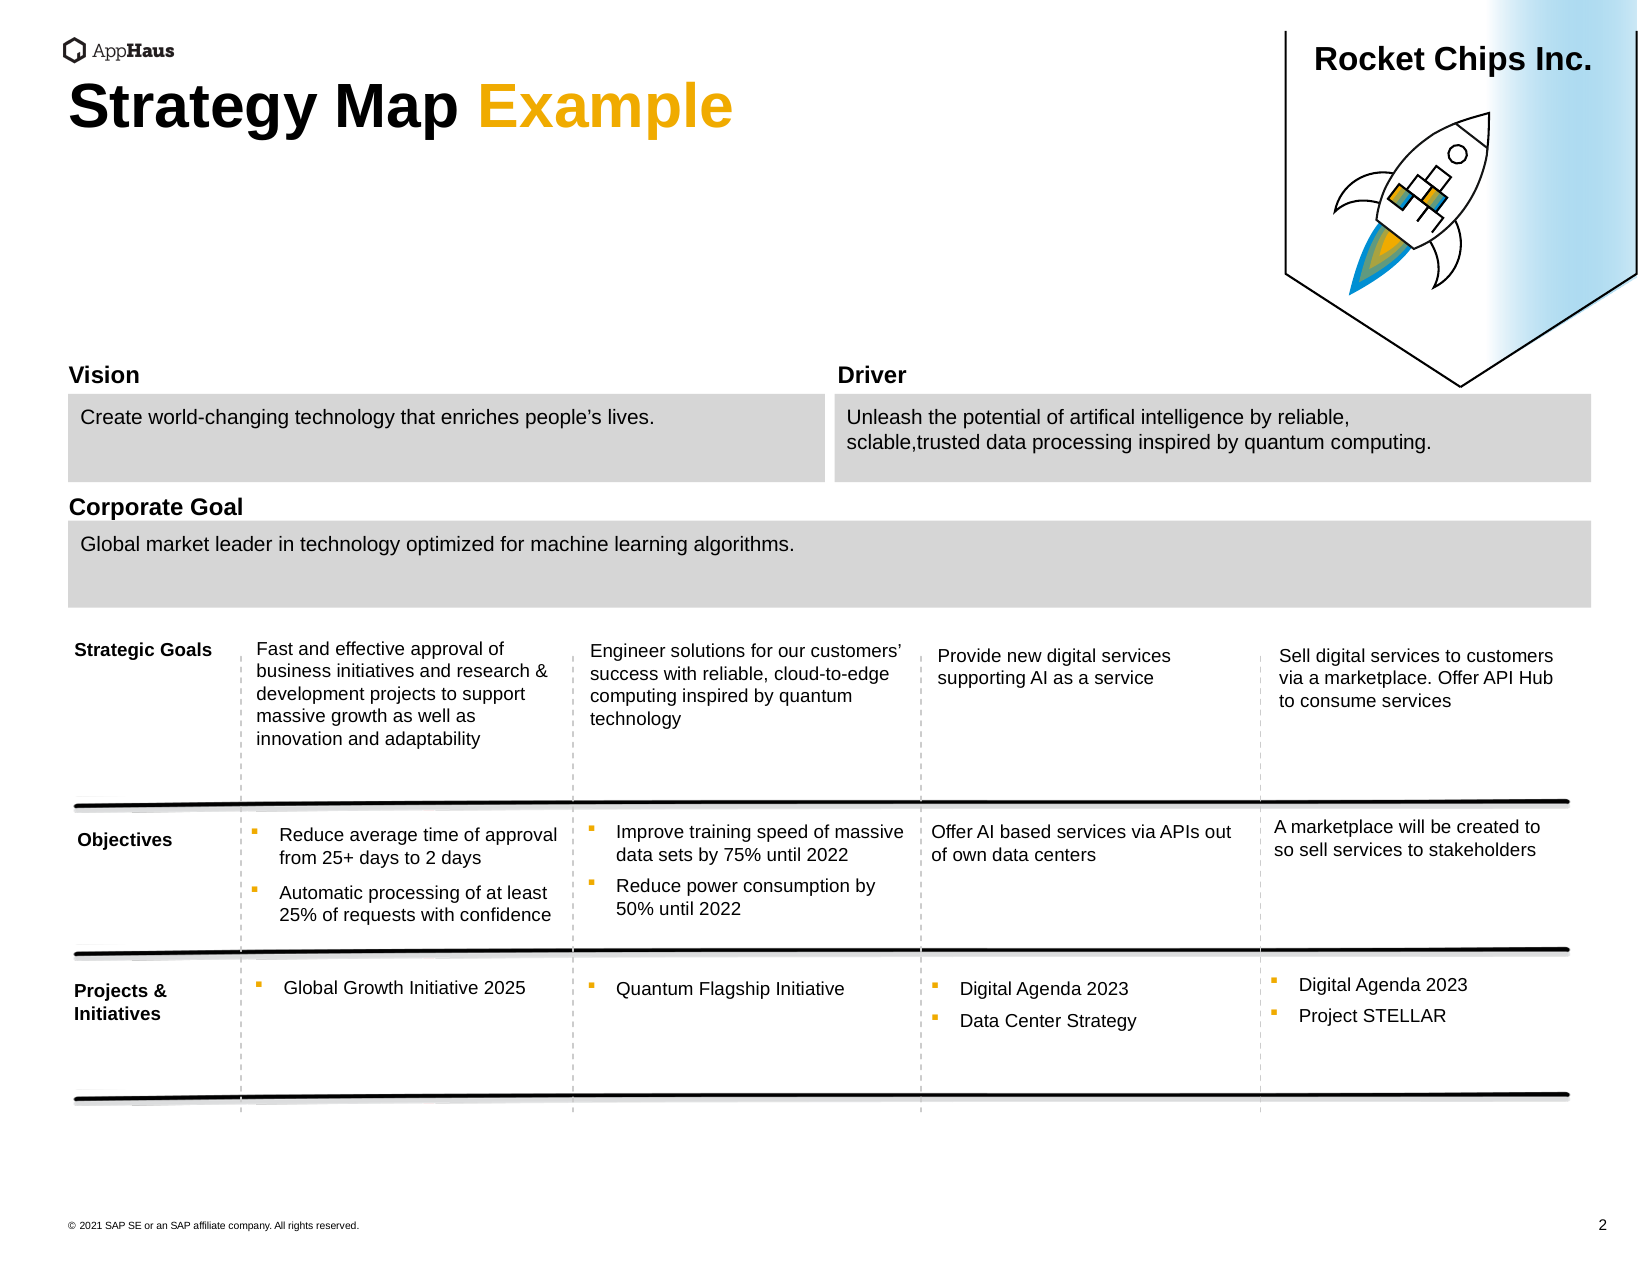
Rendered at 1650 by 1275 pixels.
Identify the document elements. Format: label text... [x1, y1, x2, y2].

text_box Quantum Flagship Initiative [579, 971, 915, 1084]
picture [1261, 943, 1592, 961]
text_box Engineer solutions for our customers’ success with reliable, cloud-to-edge computing inspired by quantum technology [577, 629, 925, 720]
text_box Vision [68, 359, 141, 389]
text_box Global market leader in technology optimized for machine learning algorithms. [68, 520, 1592, 608]
text_box Fast and effective approval of business initiatives and research & development projects to support massive growth as well as innovation and adaptability [244, 626, 577, 773]
text_box Strategy Map Example [68, 65, 893, 141]
picture [922, 943, 1260, 961]
text_box Improve training speed of massive data sets by 75% until 2022 Reduce power consumption by 50% until 2022 [579, 822, 915, 927]
text_box Digital Agenda 2023 Data Center Strategy [926, 971, 1255, 1084]
text_box Sell digital services to customers via a marketplace. Offer API Hub to consume services [1267, 633, 1581, 730]
picture [242, 943, 572, 961]
picture [50, 796, 240, 813]
picture [50, 943, 240, 961]
picture [242, 1089, 572, 1106]
text_box Offer AI based services via APIs out of own data centers [926, 822, 1255, 928]
text_box Corporate Goal [68, 491, 244, 521]
picture [1261, 1089, 1592, 1106]
text_box Strategic Goals [74, 637, 213, 661]
picture [1261, 796, 1592, 813]
text_box A marketplace will be created to so sell services to stakeholders [1266, 822, 1573, 931]
text_box Objectives [77, 827, 173, 850]
text_box Provide new digital services supporting AI as a service [925, 633, 1266, 730]
picture [922, 1089, 1260, 1106]
picture [574, 796, 920, 813]
text_box Unleash the potential of artifical intelligence by reliable, sclable,trusted data processing inspired by quantum computing. [834, 393, 1592, 483]
text_box Projects & Initiatives [74, 978, 173, 1024]
text_box Digital Agenda 2023 Project STELLAR [1266, 971, 1569, 1088]
text_box Reduce average time of approval from 25+ days to 2 days Automatic processing of at least 25% of requests with confidence [247, 822, 568, 927]
picture [574, 1089, 920, 1106]
text_box Create world-changing technology that enriches people’s lives. [68, 393, 825, 483]
picture [242, 796, 572, 813]
text_box Global Growth Initiative 2025 [247, 971, 565, 1088]
picture [52, 31, 257, 76]
picture [50, 1089, 240, 1106]
picture [574, 943, 920, 961]
picture [922, 796, 1260, 813]
text_box Driver [837, 359, 907, 389]
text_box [1275, 0, 1650, 388]
